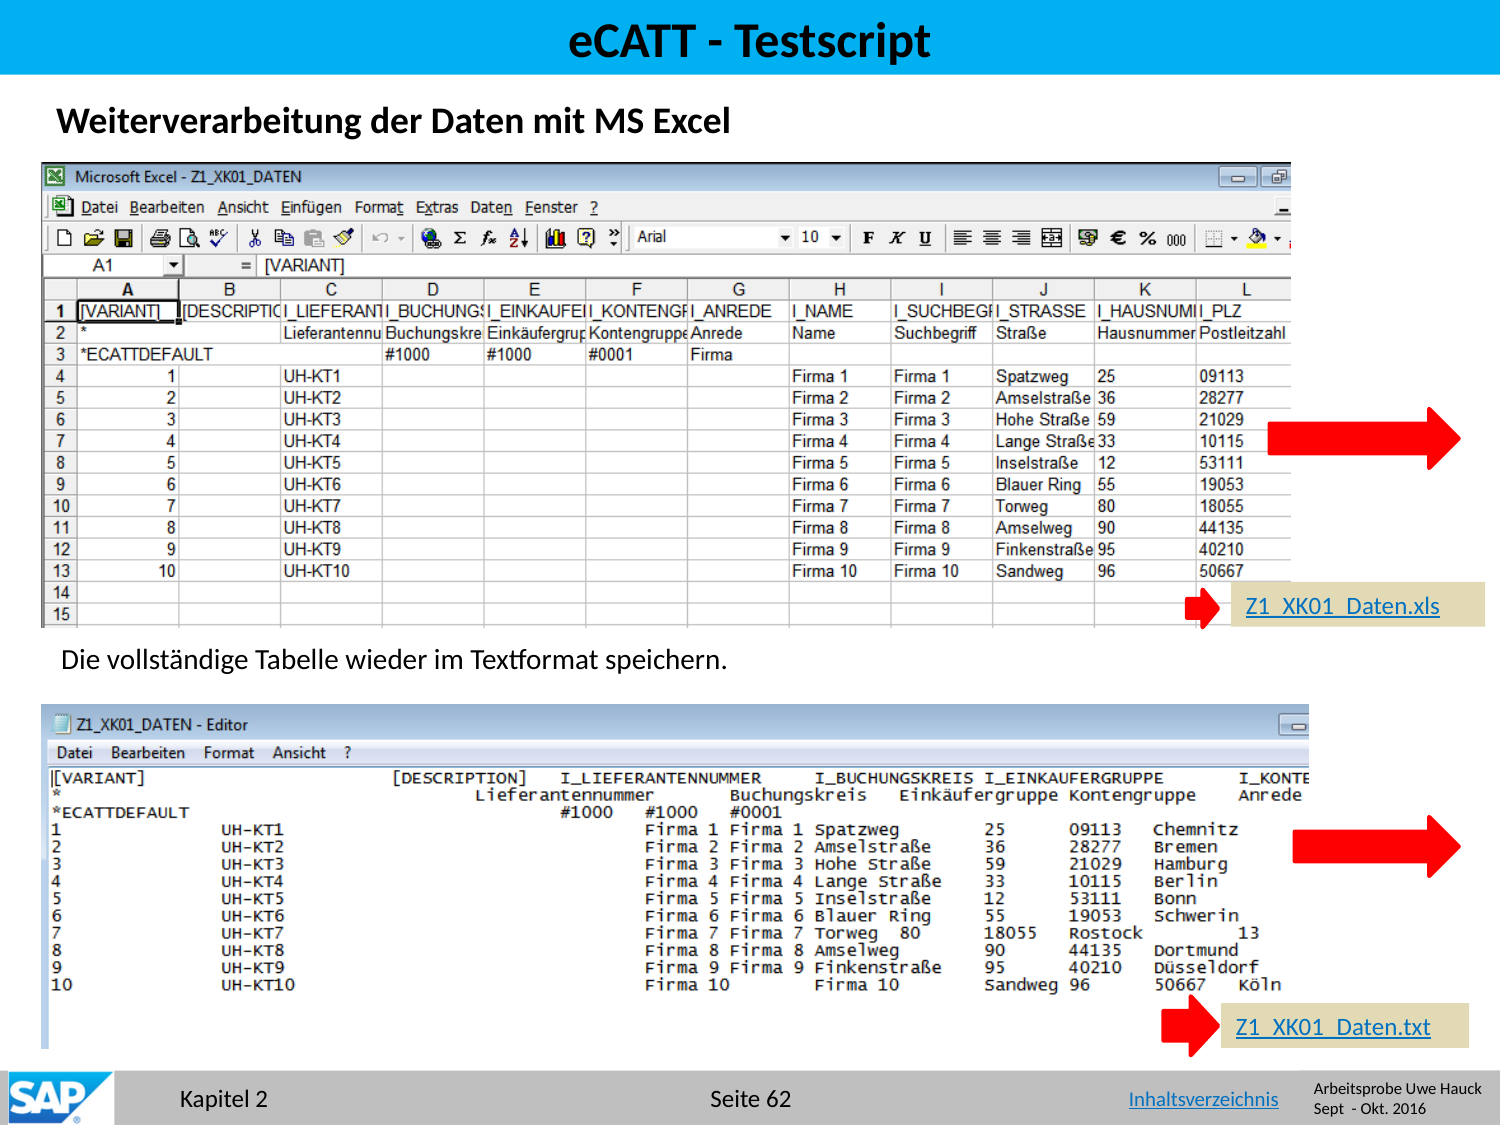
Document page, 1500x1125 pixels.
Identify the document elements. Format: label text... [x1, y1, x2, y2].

text_box Z1_XK01_Daten.xls [1296, 581, 1486, 627]
text_box Inhaltsverzeichnis [1106, 1078, 1299, 1118]
text_box eCATT - Testscript [0, 0, 1500, 75]
text_box [0, 1070, 6, 1125]
picture [41, 162, 1291, 628]
text_box Die vollständige Tabelle wieder im Textformat speichern. [46, 633, 1429, 683]
text_box [1296, 406, 1461, 470]
text_box [115, 1070, 1299, 1125]
text_box [1315, 815, 1461, 878]
text_box Weiterverarbeitung der Daten mit MS Excel [41, 88, 1500, 149]
text_box Z1_XK01_Daten.txt [1315, 1003, 1470, 1048]
text_box Kapitel 2 Seite 62 [165, 1075, 1105, 1120]
text_box Arbeitsprobe Uwe Hauck Sept - Okt. 2016 [1299, 1070, 1500, 1125]
picture [7, 1070, 115, 1125]
picture [41, 703, 1309, 1049]
